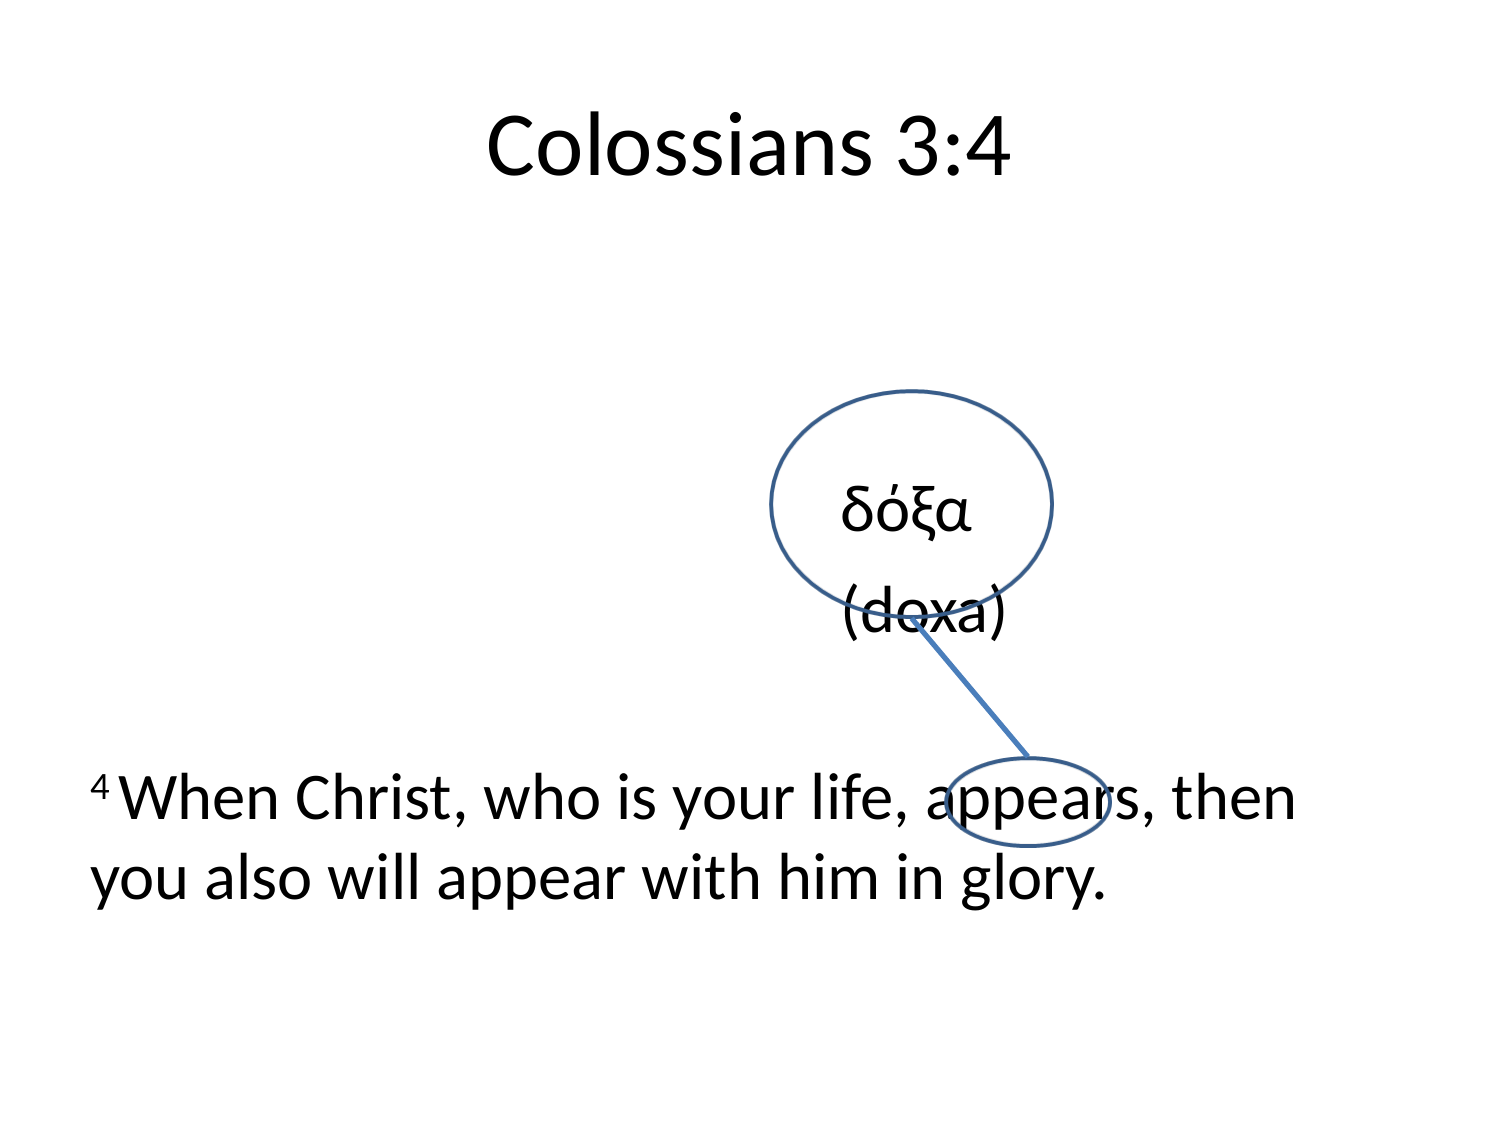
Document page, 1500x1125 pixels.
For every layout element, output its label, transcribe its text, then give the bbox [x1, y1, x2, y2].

picture [944, 756, 1112, 848]
title Colossians 3:4 [75, 45, 1425, 233]
picture [769, 389, 1054, 619]
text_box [911, 618, 1029, 757]
list δόξα (doxa) 4 When Christ, who is your life, appears, then you also will appear with him in glory. [75, 262, 1425, 1005]
